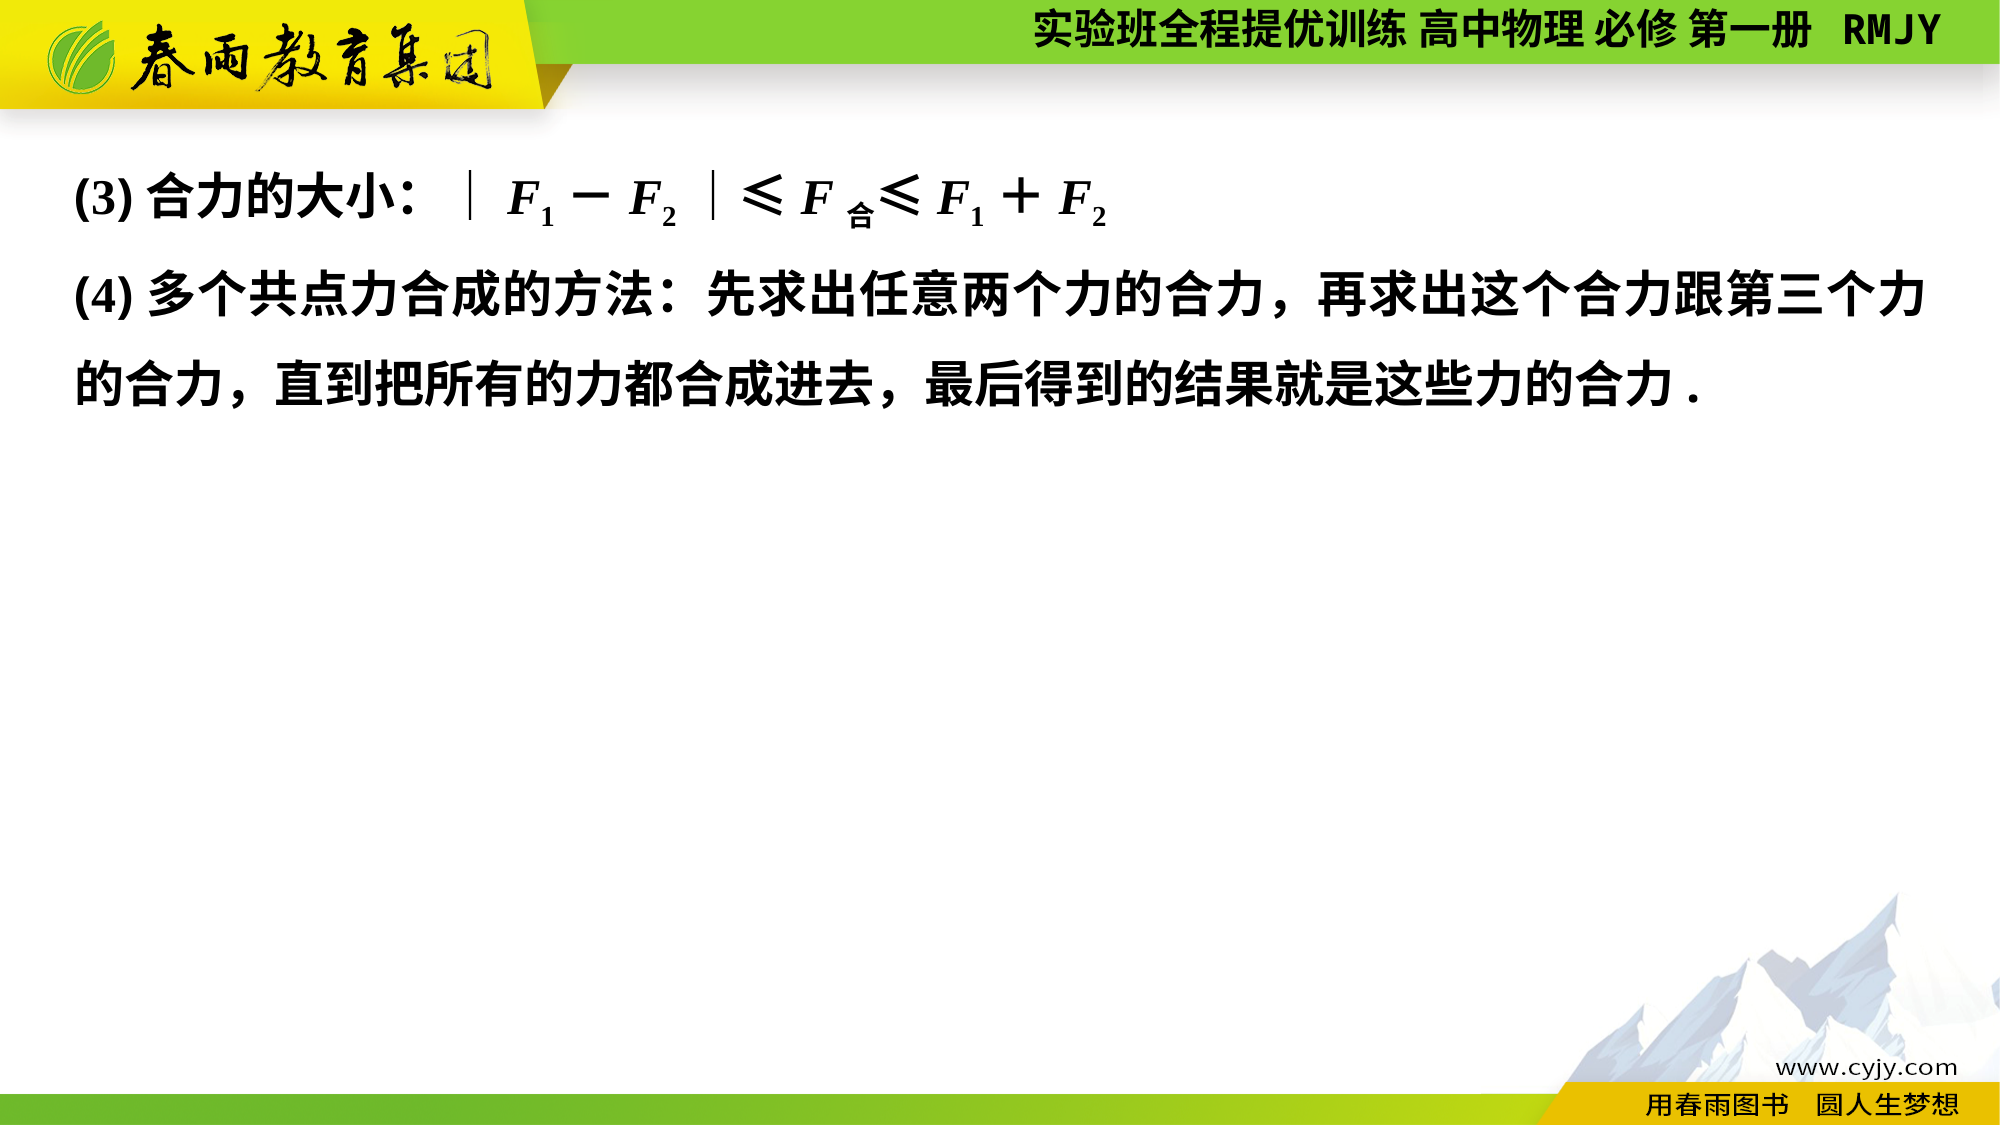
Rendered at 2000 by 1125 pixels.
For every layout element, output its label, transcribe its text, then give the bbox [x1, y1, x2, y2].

list (3)合力的大小：｜F1－F2｜≤F合≤F1＋F2 (4)多个共点力合成的方法：先求出任意两个力的合力，再求出这个合力跟第三个力的合力，直到把所有的力都合成进去，最后得到的结果就是这些力的合力. [59, 122, 1944, 411]
picture [0, 0, 2000, 1125]
